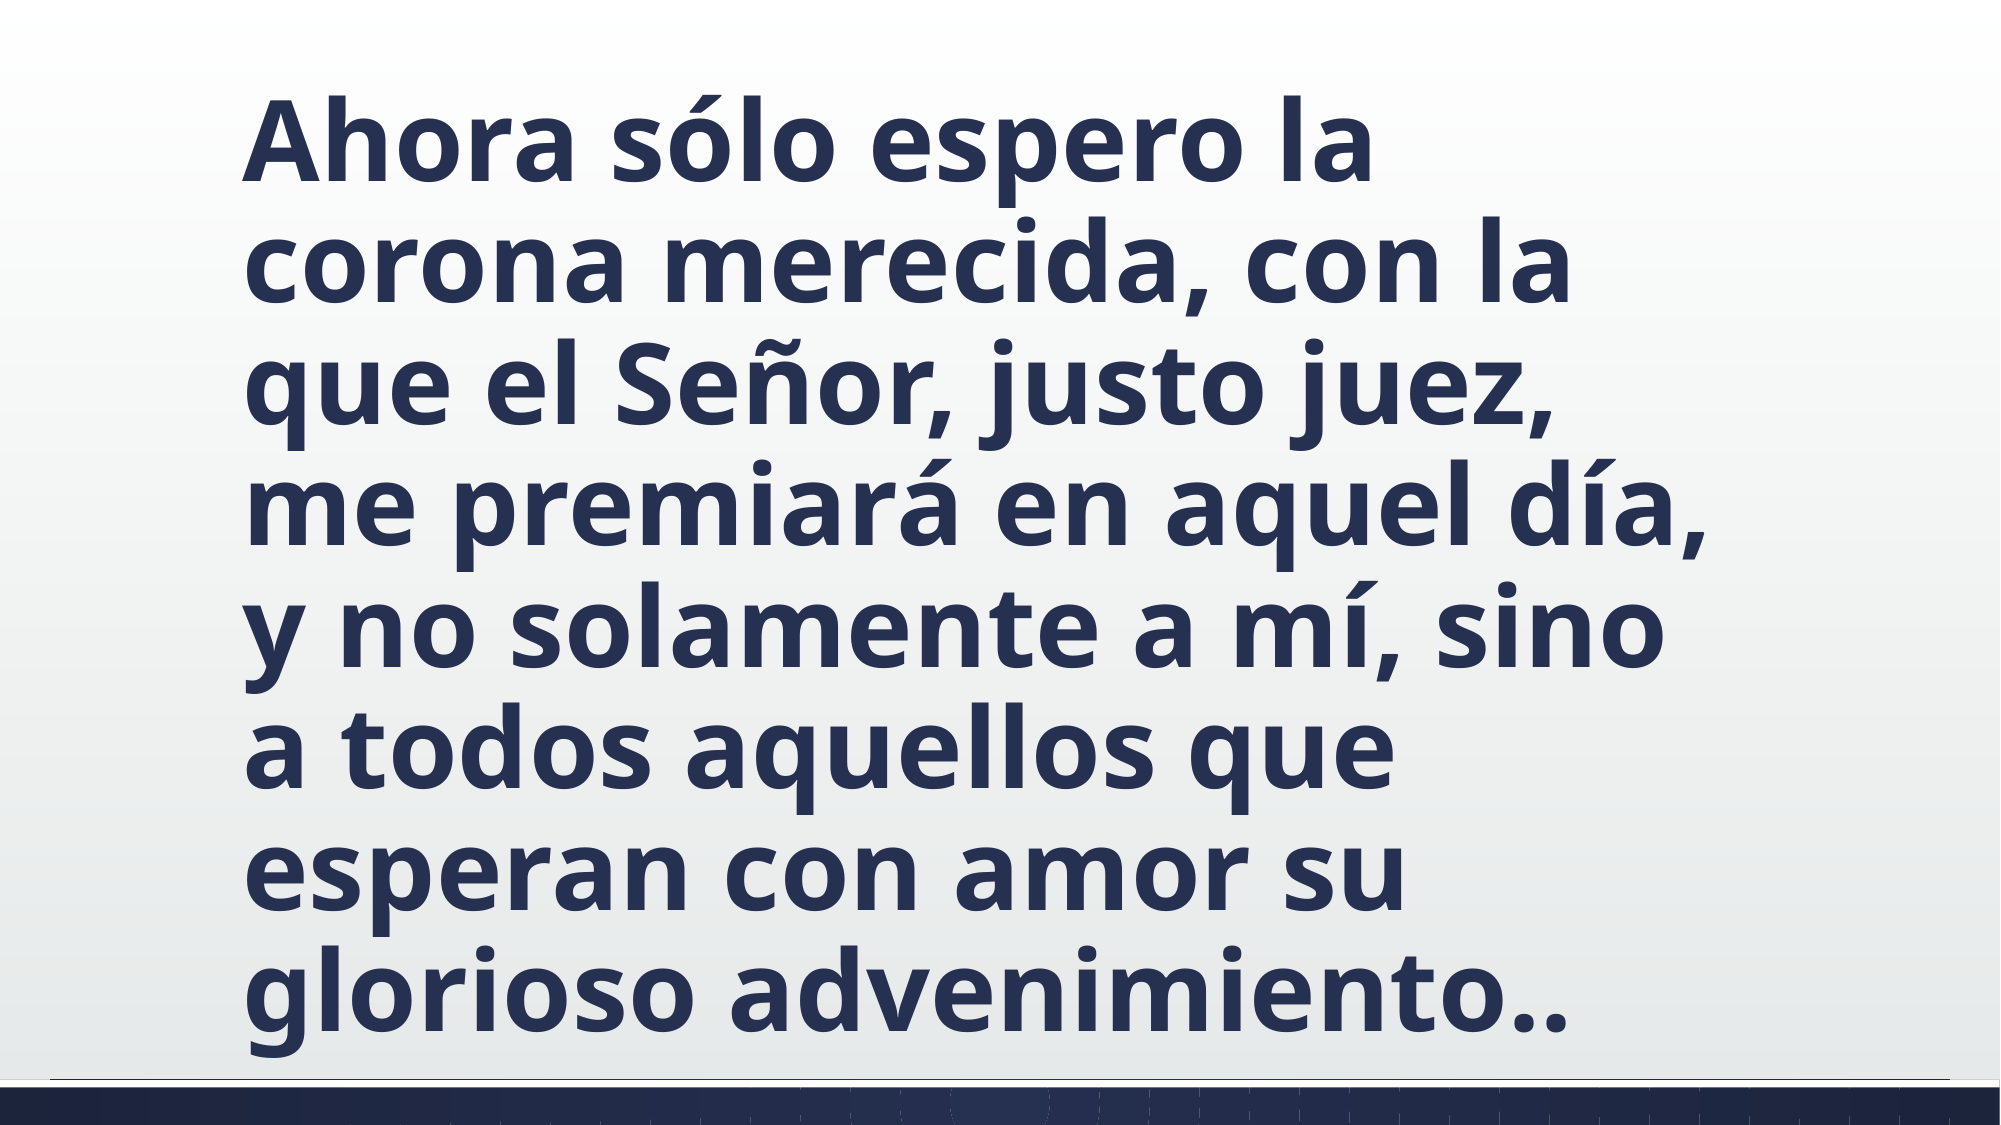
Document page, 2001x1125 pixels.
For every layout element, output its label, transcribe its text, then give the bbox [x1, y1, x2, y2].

list Ahora sólo espero la corona merecida, con la que el Señor, justo juez, me premiará en aquel día, y no solamente a mí, sino a todos aquellos que esperan con amor su glorioso advenimiento.. [219, 76, 1780, 990]
